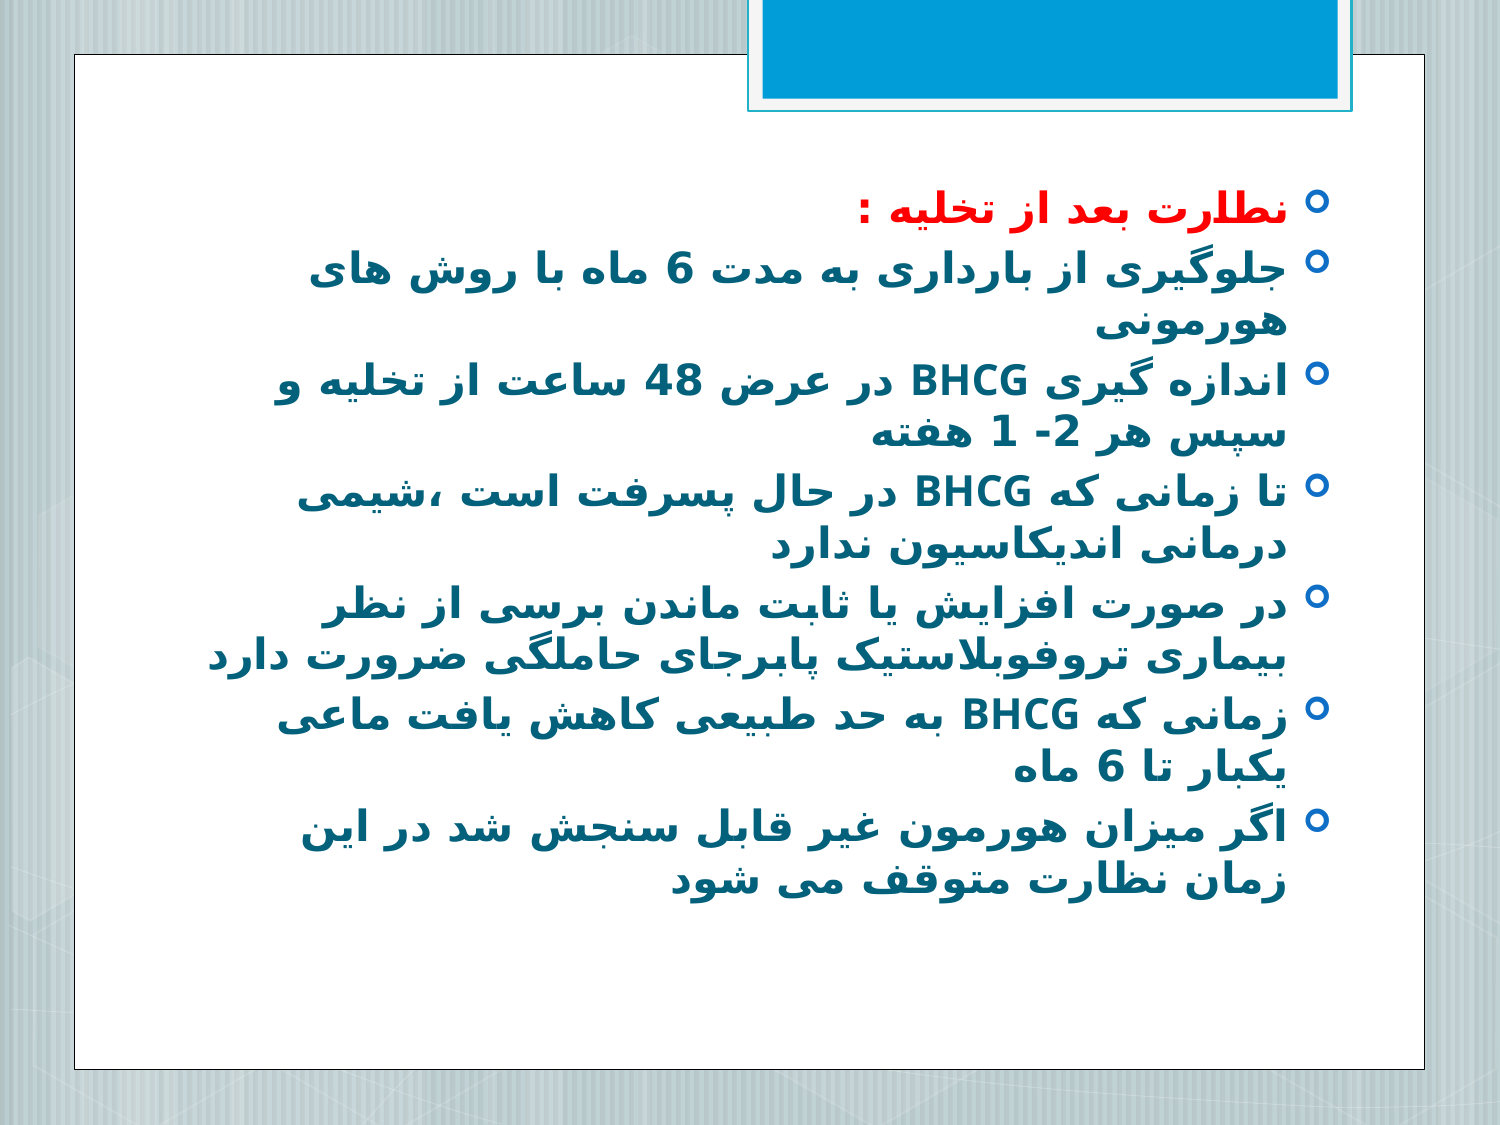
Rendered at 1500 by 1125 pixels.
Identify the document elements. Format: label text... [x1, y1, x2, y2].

list نطارت بعد از تخلیه : جلوگیری از بارداری به مدت 6 ماه با روش های هورمونی اندازه گیری BHCG در عرض 48 ساعت از تخلیه و سپس هر 2- 1 هفته تا زمانی که BHCG در حال پسرفت است ،شیمی درمانی اندیکاسیون ندارد در صورت افزایش یا ثابت ماندن برسی از نظر بیماری تروفوبلاستیک پابرجای حاملگی ضرورت دارد زمانی که BHCG به حد طبیعی کاهش یافت ماعی یکبار تا 6 ماه اگر میزان هورمون غیر قابل سنجش شد در این زمان نظارت متوقف می شود [171, 172, 1353, 957]
